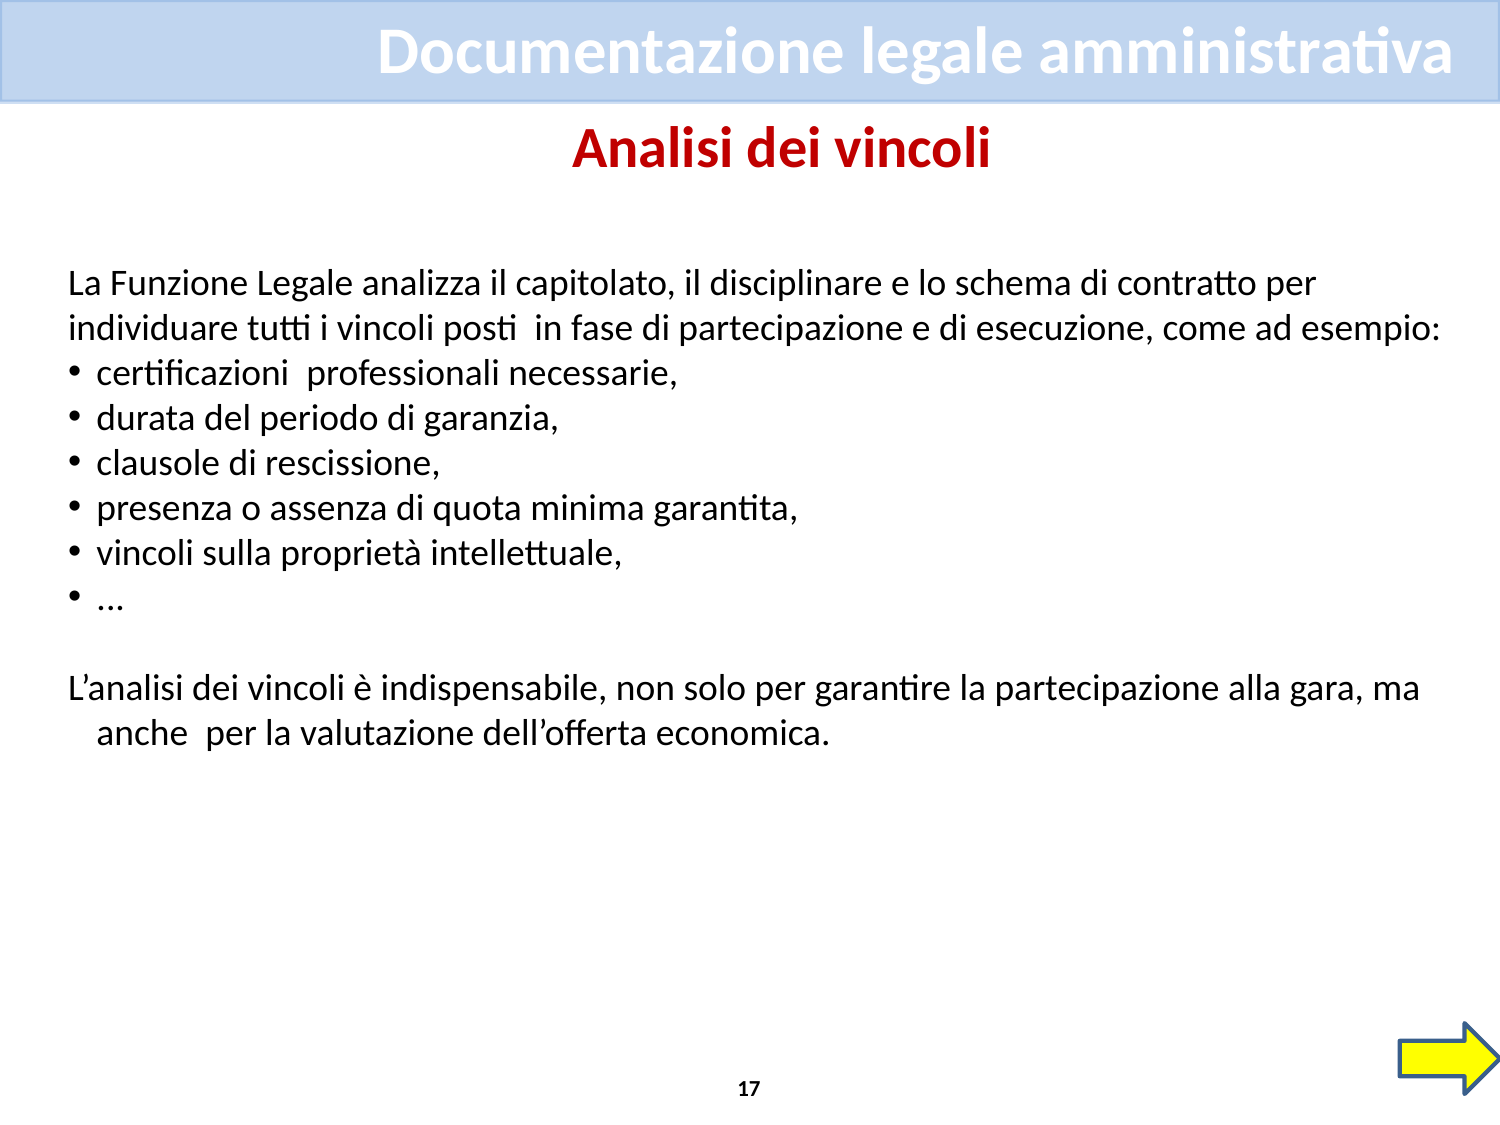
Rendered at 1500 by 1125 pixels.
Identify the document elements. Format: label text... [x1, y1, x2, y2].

text_box 17 [573, 1057, 924, 1118]
text_box Documentazione legale amministrativa [0, 0, 1471, 95]
text_box Analisi dei vincoli [29, 101, 1472, 185]
text_box [1397, 1021, 1500, 1096]
text_box La Funzione Legale analizza il capitolato, il disciplinare e lo schema di contratto per individuare tutti i vincoli posti in fase di partecipazione e di esecuzione, come ad esempio: certificazioni professionali necessarie, durata del periodo di garanzia, clausole di rescissione, presenza o assenza di quota minima garantita, vincoli sulla proprietà intellettuale, ... L’analisi dei vincoli è indispensabile, non solo per garantire la partecipazione alla gara, ma anche per la valutazione dell’offerta economica. [53, 250, 1471, 761]
